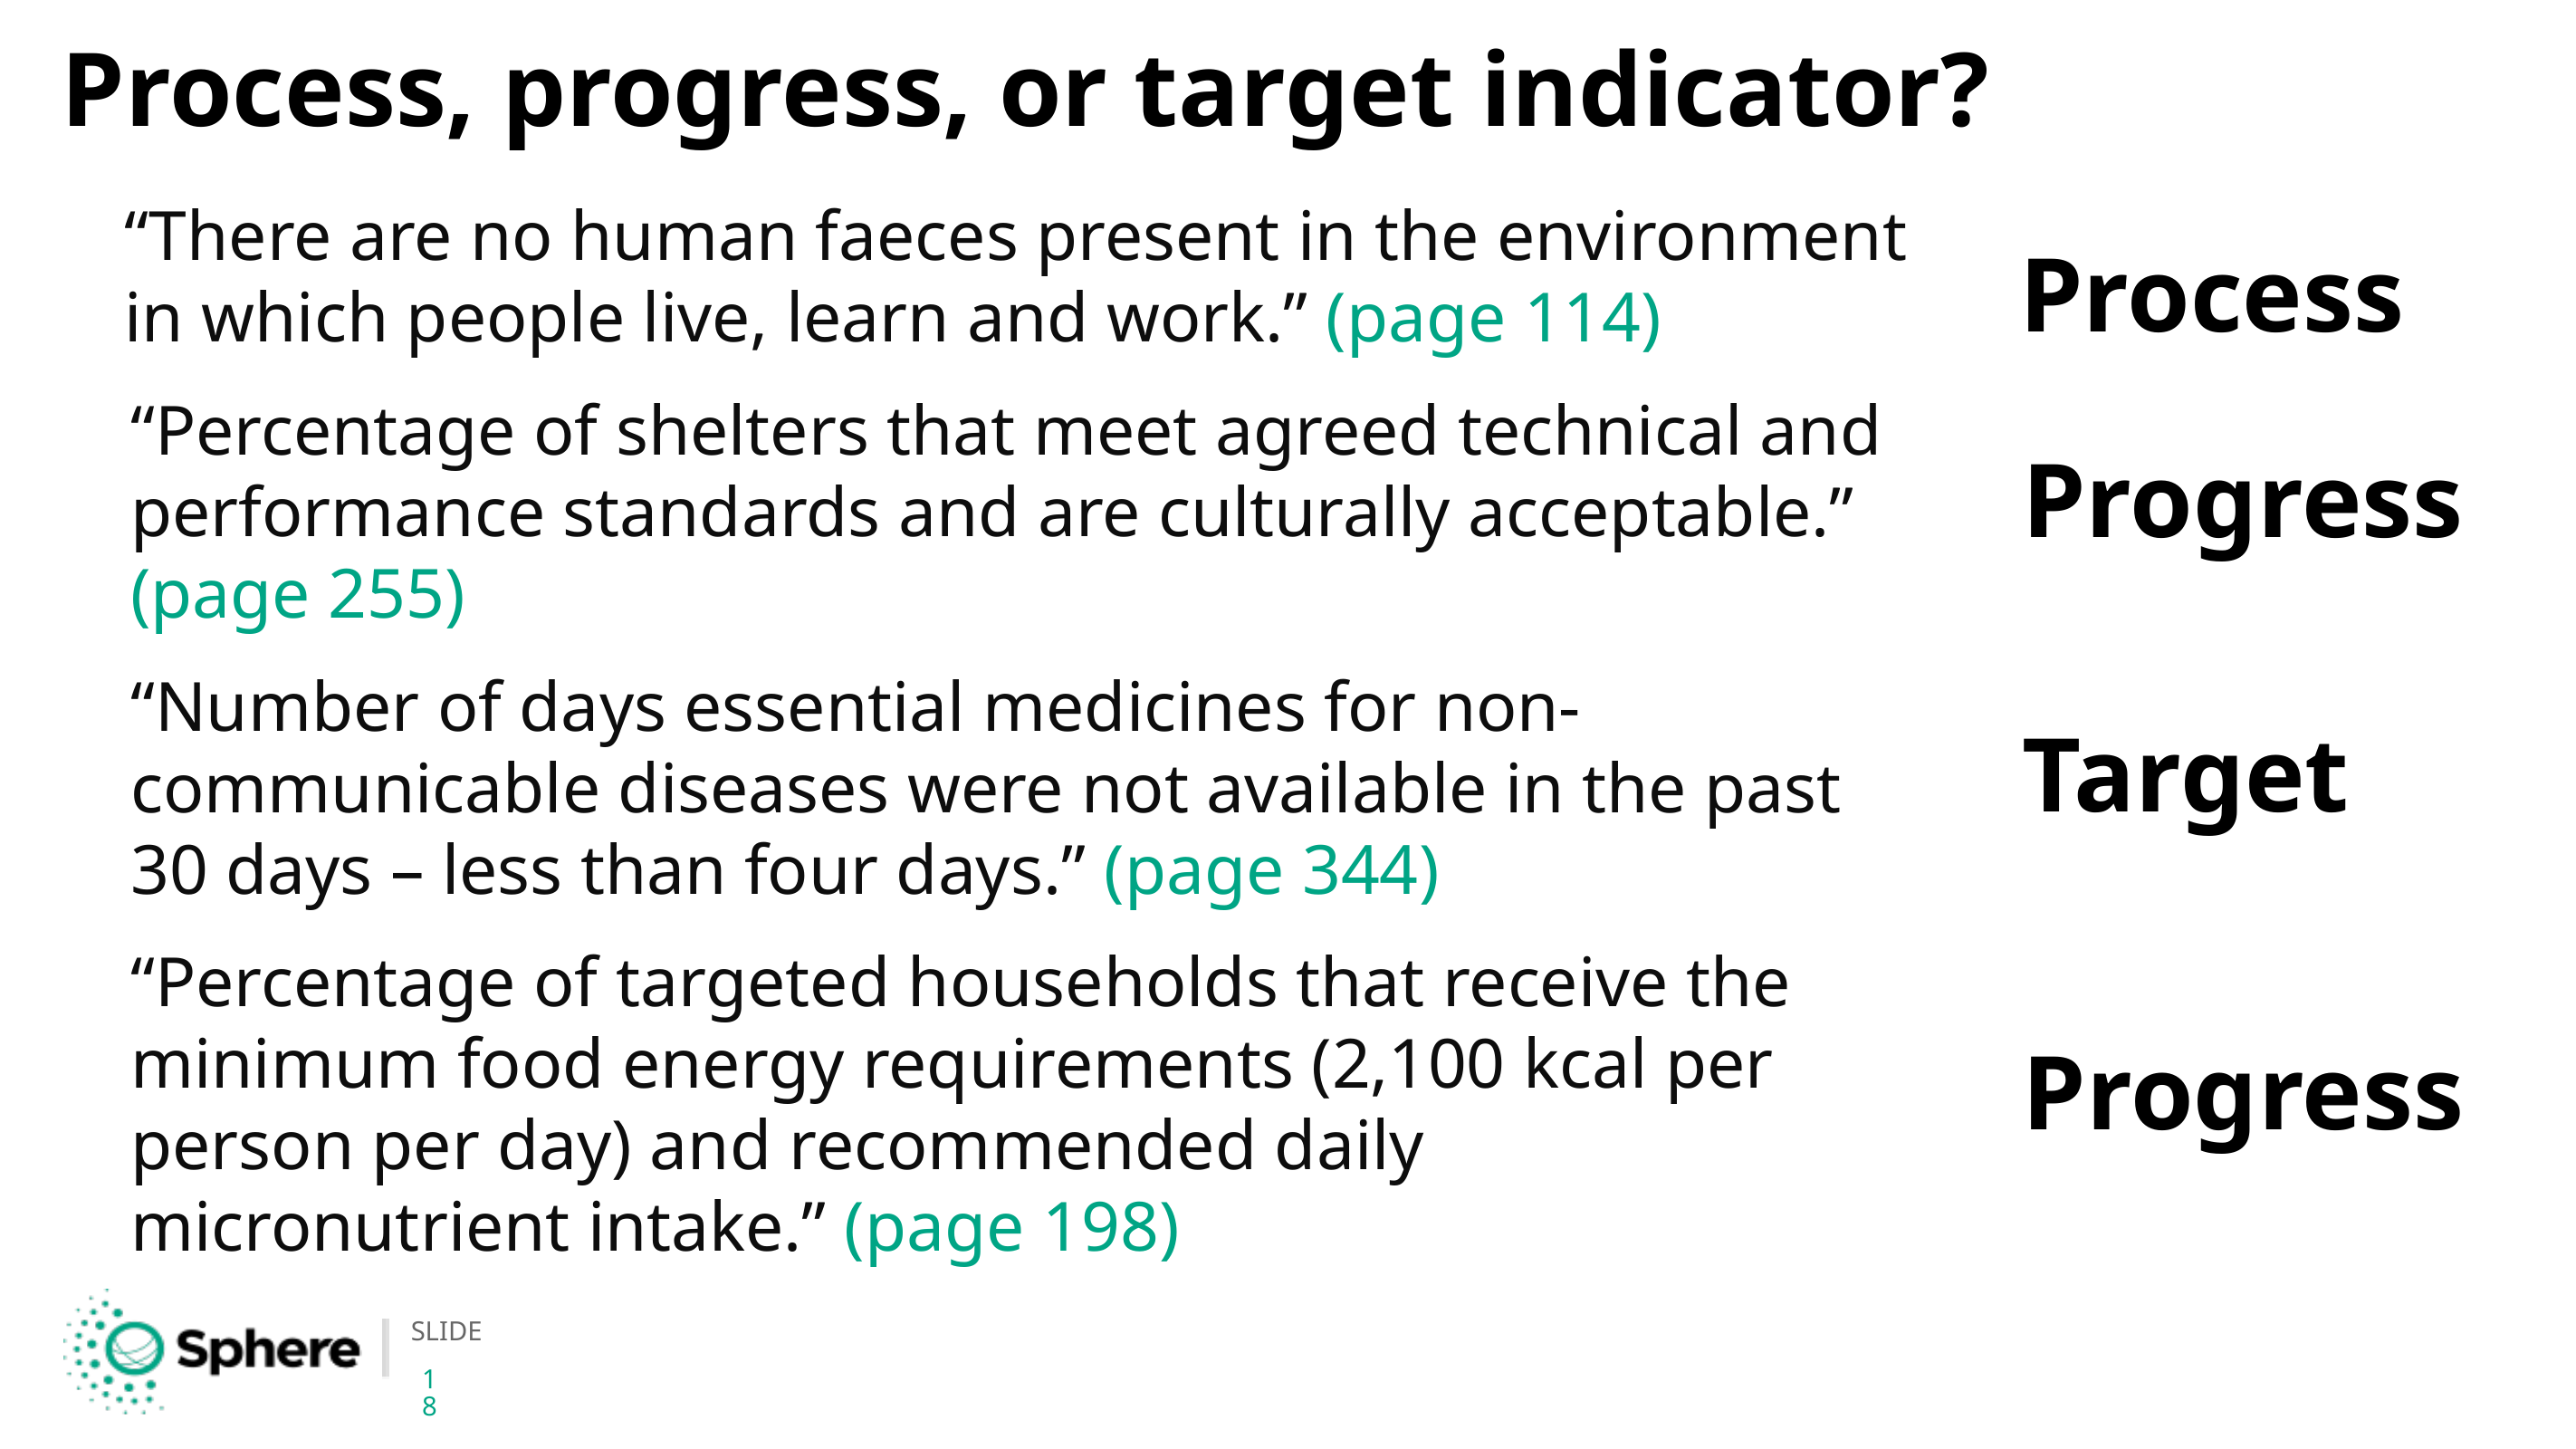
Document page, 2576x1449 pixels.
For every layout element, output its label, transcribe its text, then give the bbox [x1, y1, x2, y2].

picture [63, 1289, 362, 1416]
text_box Progress [2014, 427, 2497, 594]
title Process, progress, or target indicator? [53, 16, 2127, 186]
text_box “Number of days essential medicines for non-communicable diseases were not available in the past 30 days – less than four days.” (page 344) [117, 656, 1893, 915]
picture [382, 1319, 393, 1379]
text_box Process [2011, 222, 2456, 390]
text_box Progress [2015, 1020, 2497, 1186]
text_box Target [2015, 702, 2459, 871]
list “There are no human faeces present in the environment in which people live, learn and work.” (page 114) [116, 184, 1963, 428]
text_box “Percentage of targeted households that receive the minimum food energy requirements (2,100 kcal per person per day) and recommended daily micronutrient intake.” (page 198) [117, 931, 1893, 1271]
text_box “Percentage of shelters that meet agreed technical and performance standards and are culturally acceptable.” (page 255) [117, 380, 1963, 639]
slide_number 18 [414, 1354, 459, 1404]
